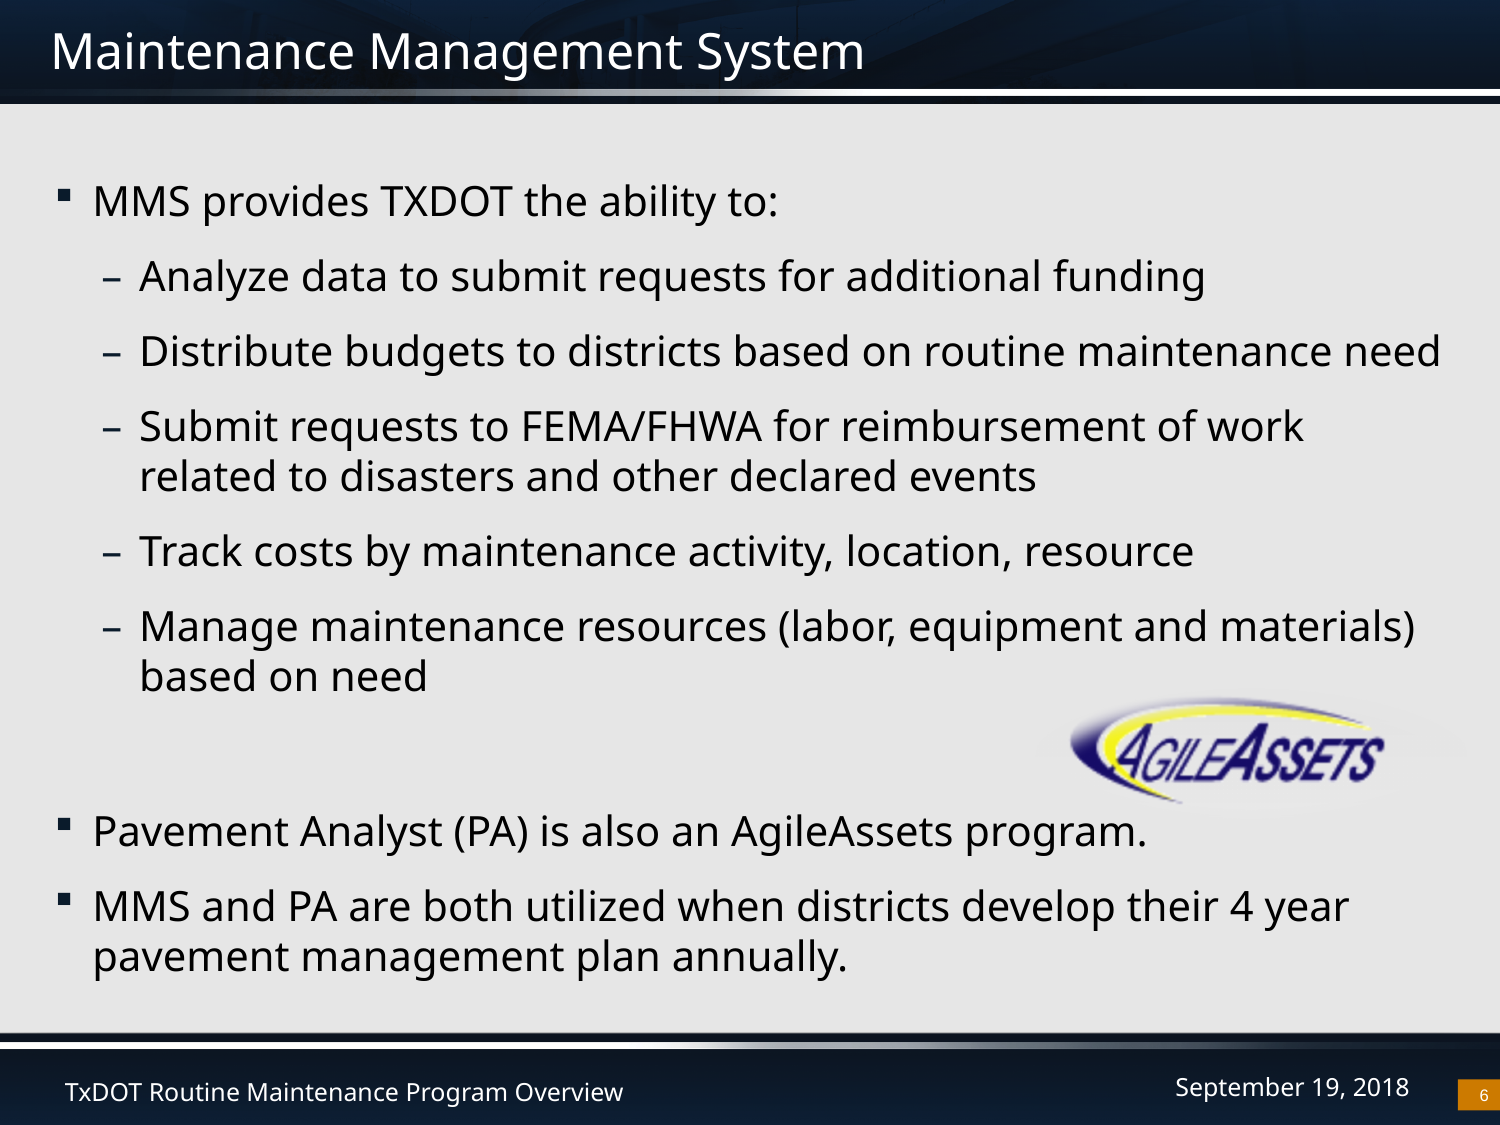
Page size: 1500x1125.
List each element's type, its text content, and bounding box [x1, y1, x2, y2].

picture [0, 1032, 1500, 1125]
list MMS provides TXDOT the ability to: Analyze data to submit requests for additional funding Distribute budgets to districts based on routine maintenance need Submit requests to FEMA/FHWA for reimbursement of work related to disasters and other declared events Track costs by maintenance activity, location, resource Manage maintenance resources (labor, equipment and materials) based on need Pavement Analyst (PA) is also an AgileAssets program. MMS and PA are both utilized when districts develop their 4 year pavement management plan annually. [54, 174, 1446, 1025]
slide_number 6 [1454, 1079, 1489, 1110]
title Maintenance Management System [50, 12, 1421, 89]
picture [1024, 687, 1477, 831]
picture [0, 0, 1500, 104]
